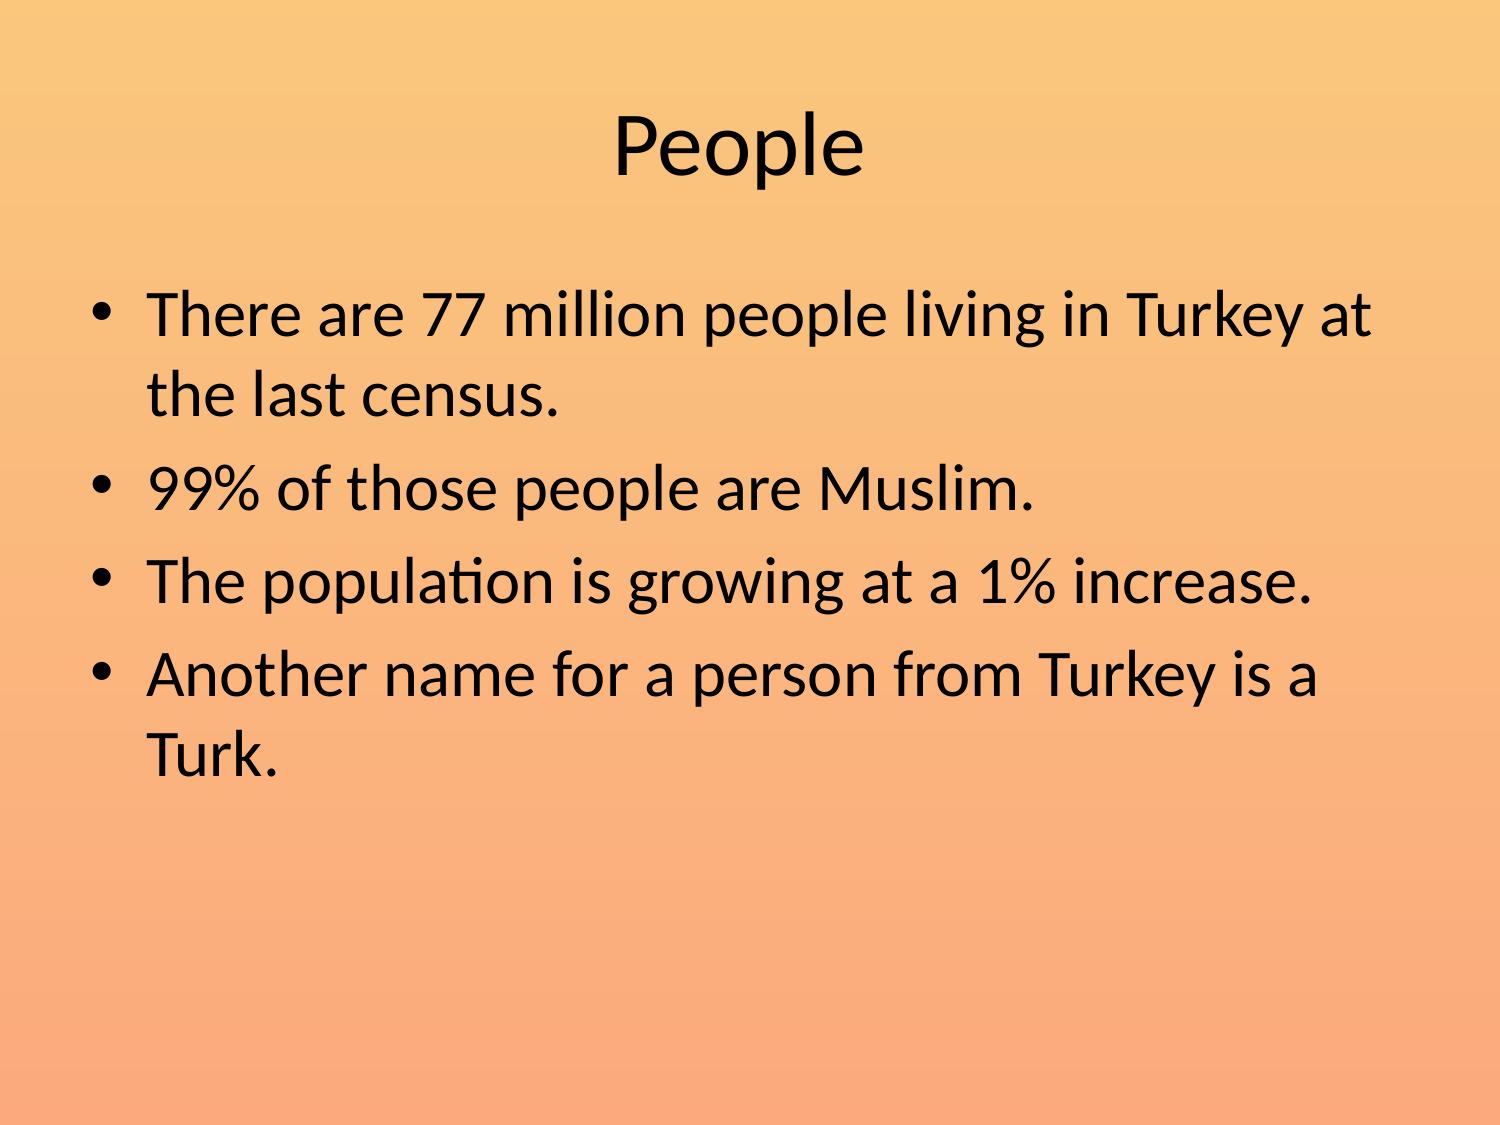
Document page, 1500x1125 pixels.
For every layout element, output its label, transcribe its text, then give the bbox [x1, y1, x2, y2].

list There are 77 million people living in Turkey at the last census. 99% of those people are Muslim. The population is growing at a 1% increase. Another name for a person from Turkey is a Turk. [75, 262, 1425, 1005]
title People [75, 45, 1425, 233]
